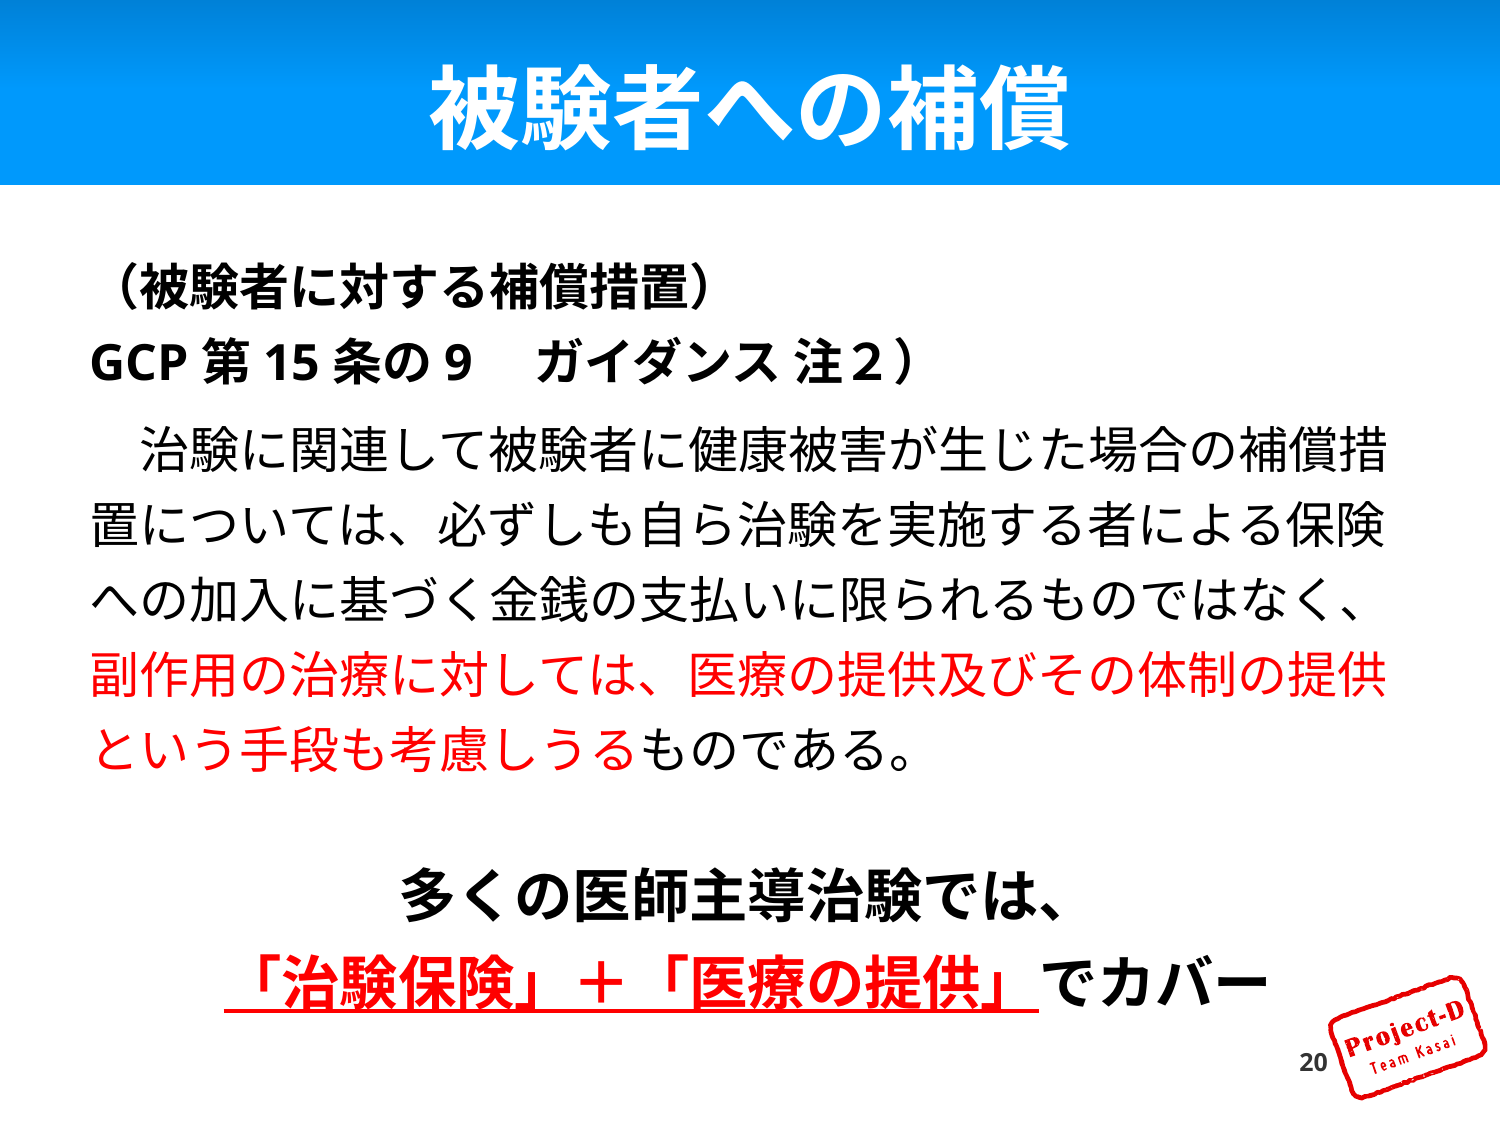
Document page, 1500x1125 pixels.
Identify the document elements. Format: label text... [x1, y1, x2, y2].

picture [1327, 974, 1488, 1101]
title 被験者への補償 [0, 0, 1500, 185]
list （被験者に対する補償措置） GCP第15条の9 ガイダンス 注２） 治験に関連して被験者に健康被害が生じた場合の補償措置については、必ずしも自ら治験を実施する者による保険への加入に基づく金銭の支払いに限られるものではなく、副作用の治療に対しては、医療の提供及びその体制の提供という手段も考慮しうるものである。 多くの医師主導治験では、 「治験保険」＋「医療の提供」でカバー [75, 232, 1421, 975]
